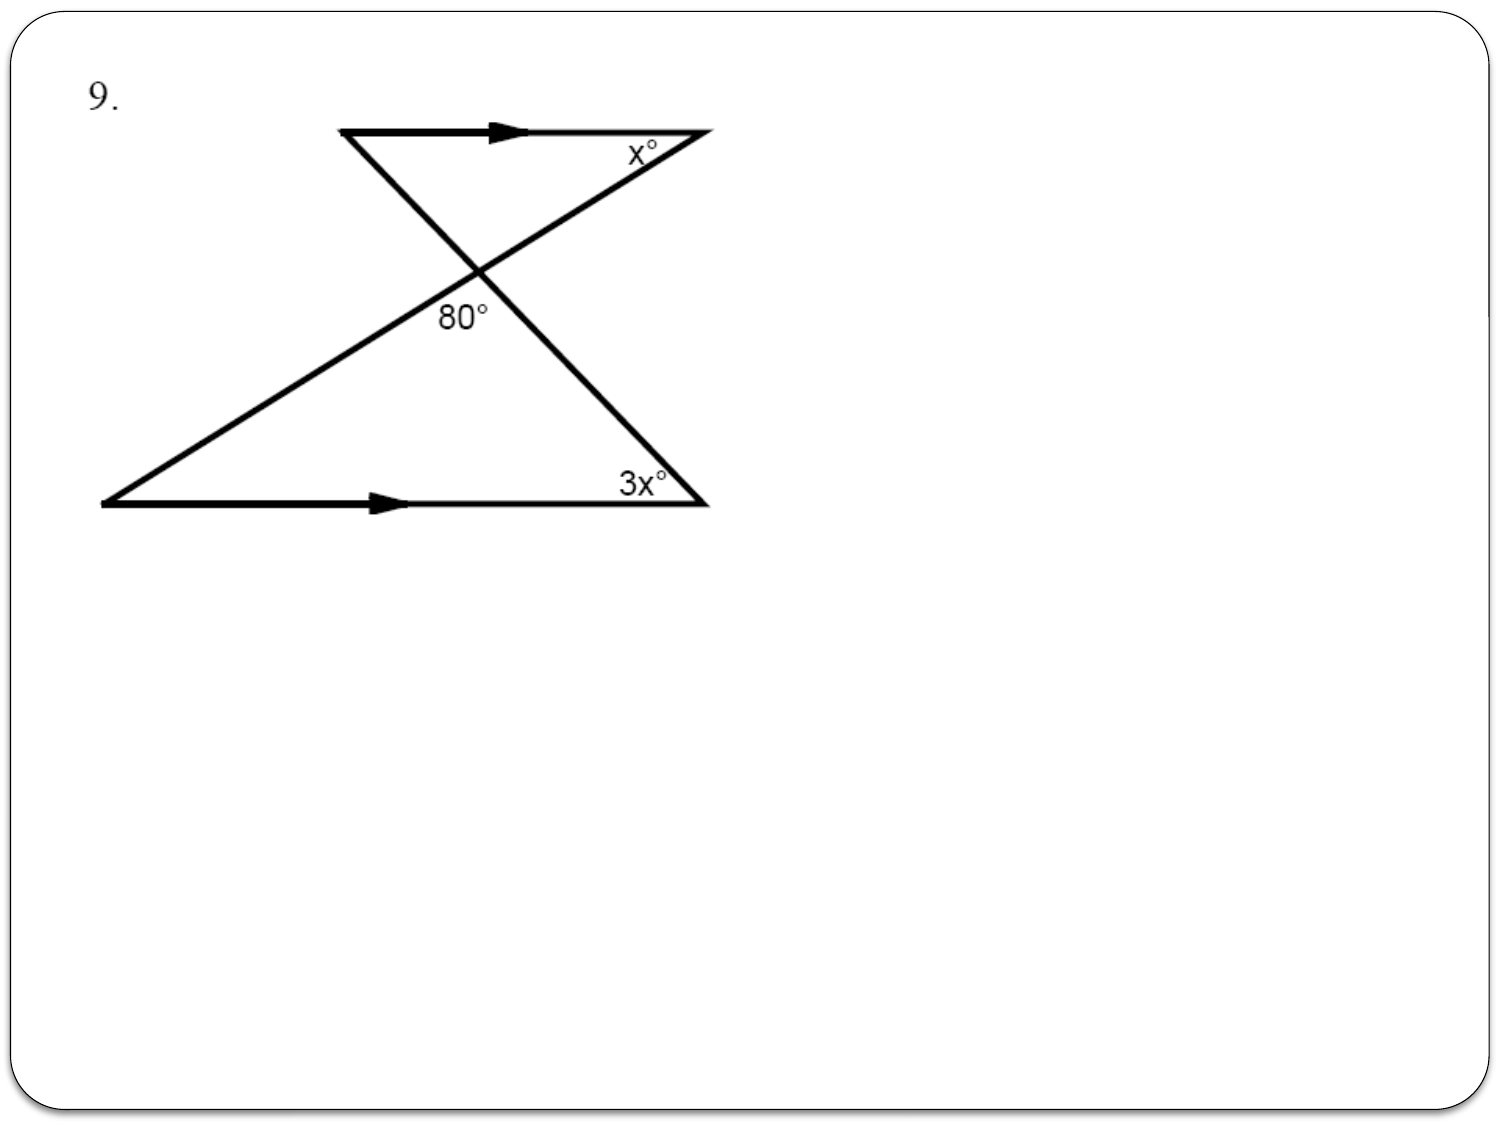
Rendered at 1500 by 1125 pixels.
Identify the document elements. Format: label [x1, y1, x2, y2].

picture [49, 74, 759, 535]
